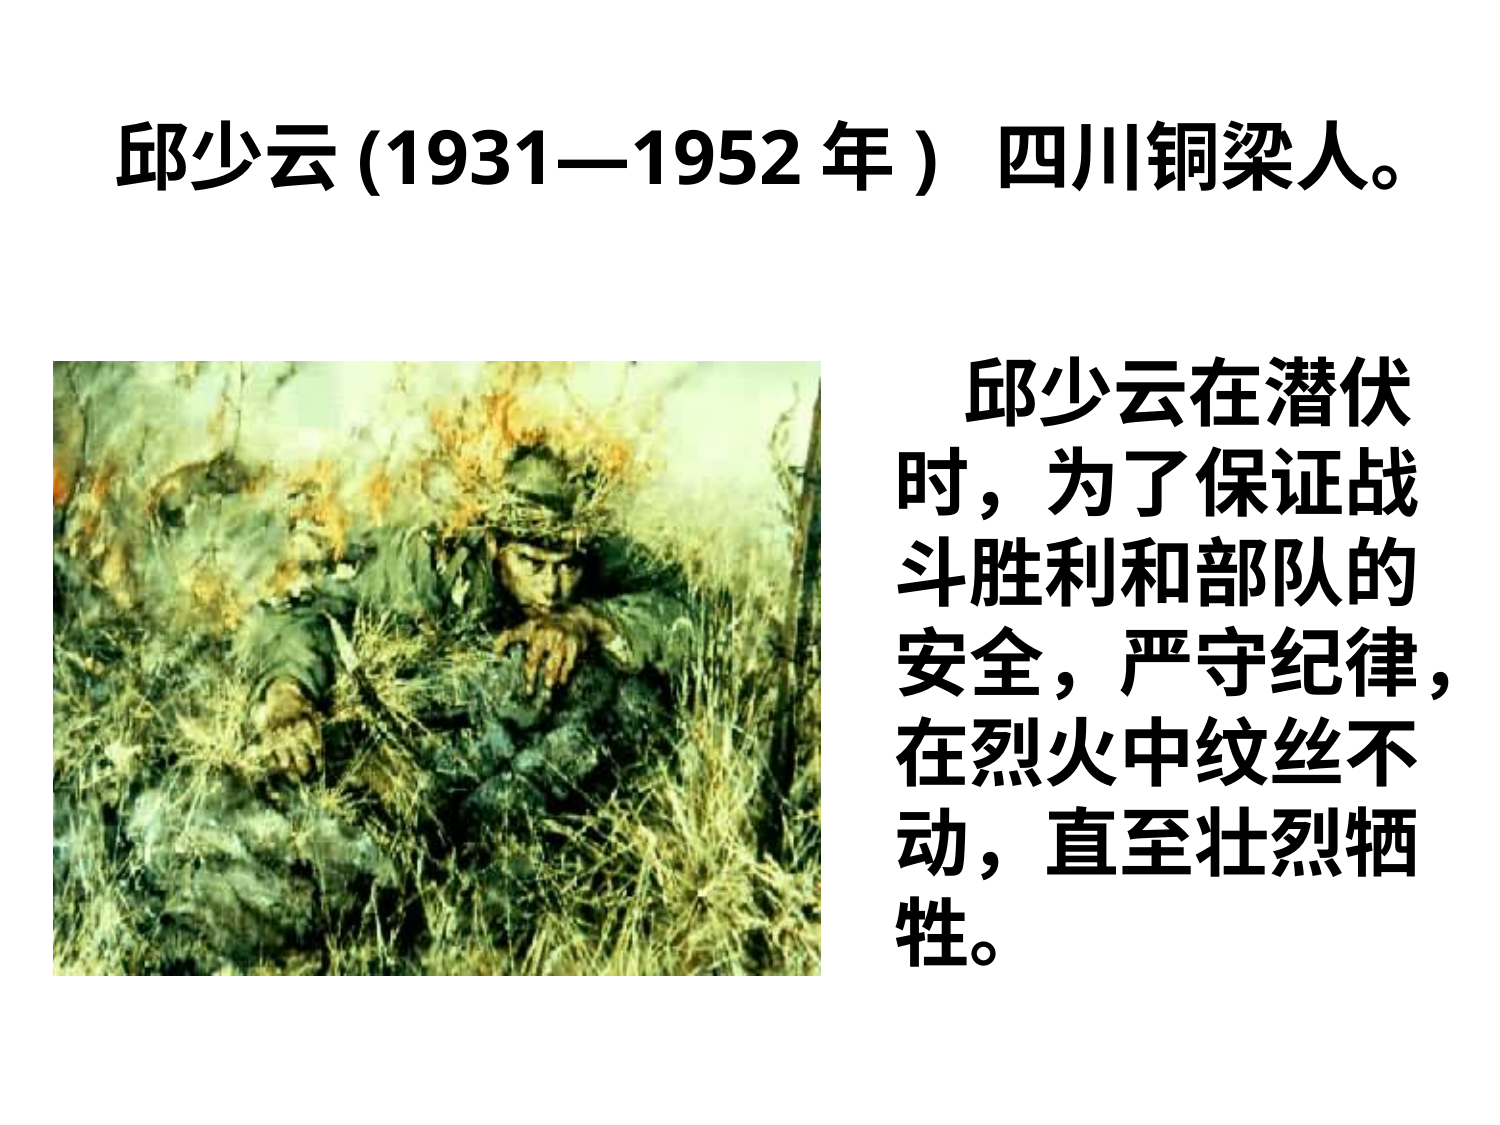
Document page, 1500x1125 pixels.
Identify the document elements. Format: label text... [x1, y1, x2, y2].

picture [52, 361, 822, 977]
text_box 邱少云(1931—1952年) 四川铜梁人。 [100, 101, 1424, 207]
text_box 邱少云在潜伏时，为了保证战斗胜利和部队的安全，严守纪律，在烈火中纹丝不动，直至壮烈牺牲。 [879, 337, 1436, 983]
